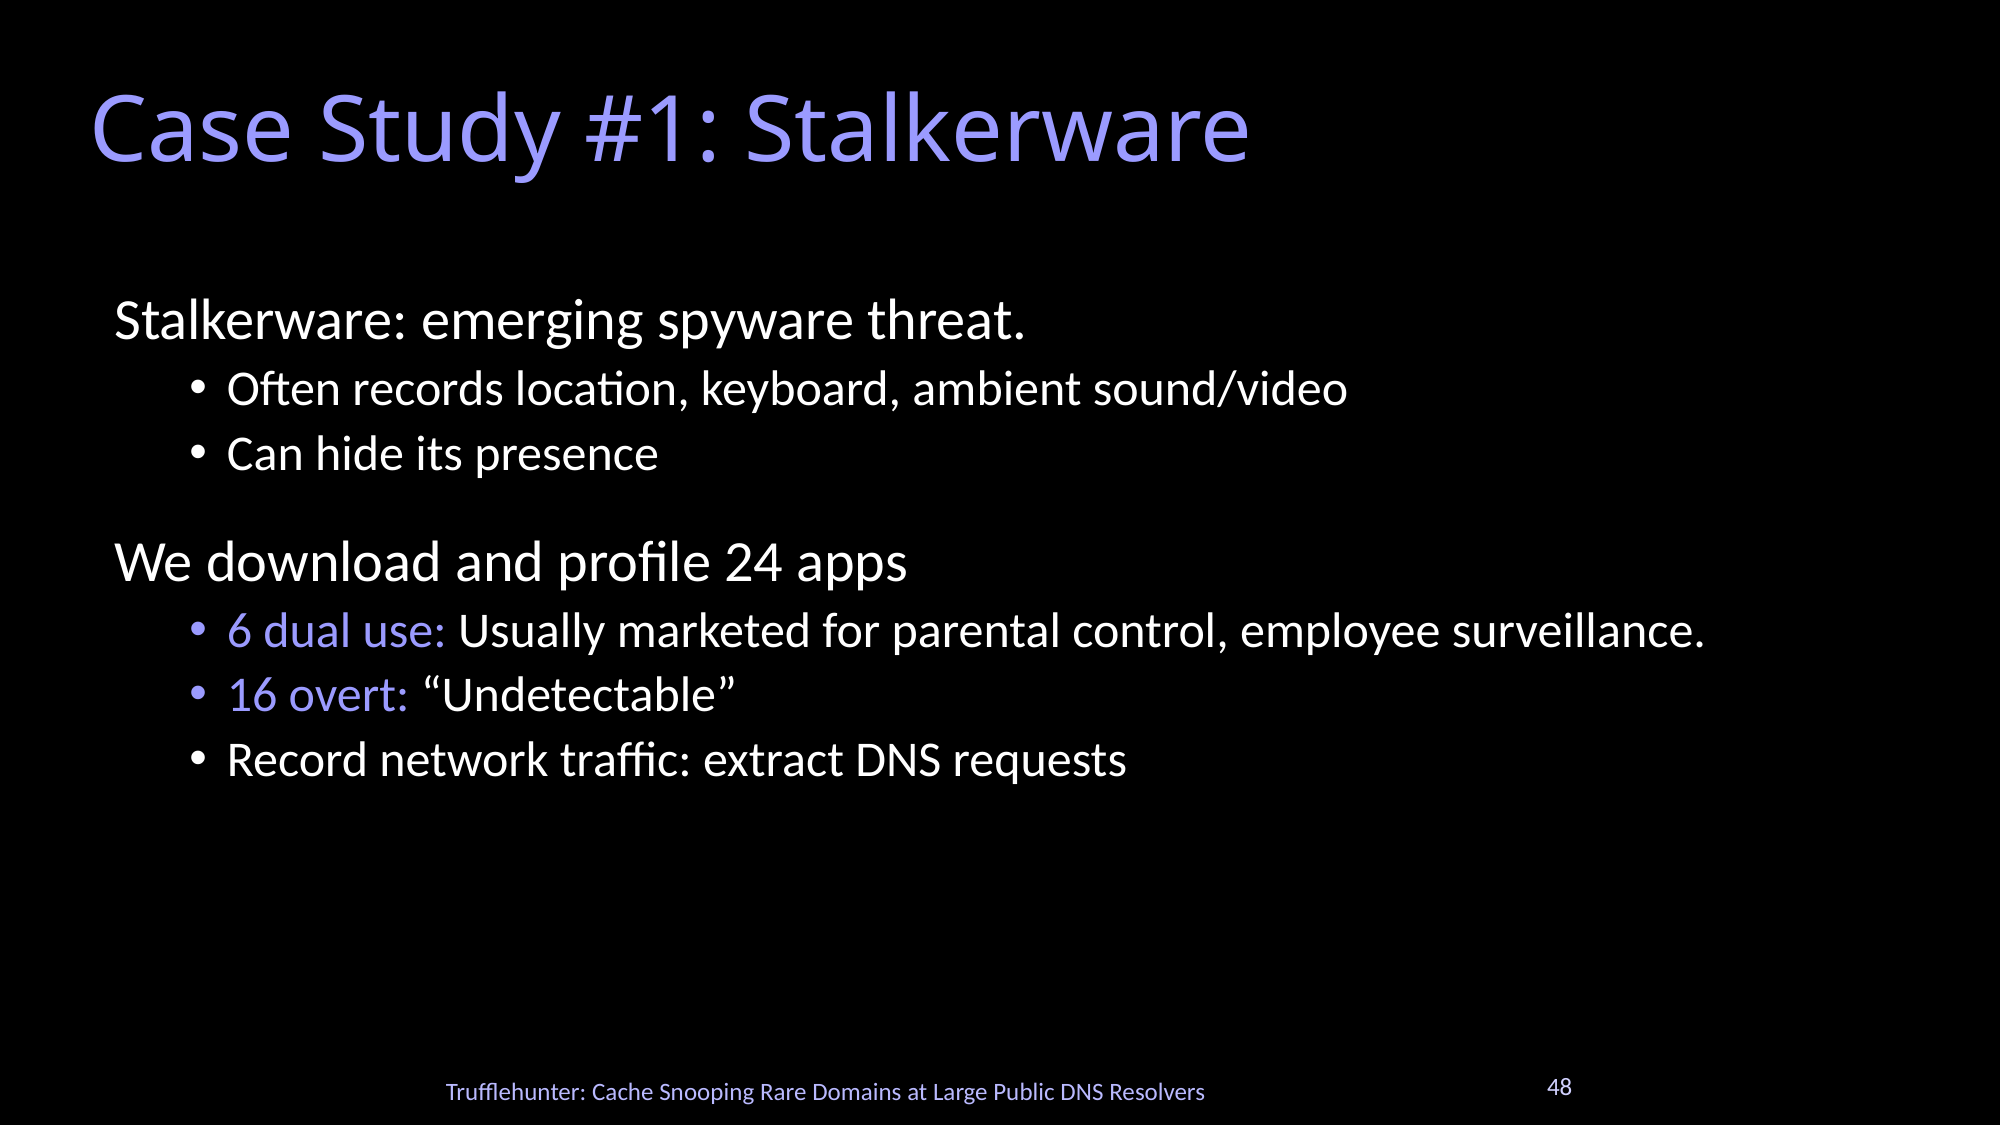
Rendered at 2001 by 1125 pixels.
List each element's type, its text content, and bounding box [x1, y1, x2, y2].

slide_number 48 [1137, 1055, 1588, 1116]
title Case Study #1: Stalkerware [74, 22, 1800, 241]
footer Trufflehunter: Cache Snooping Rare Domains at Large Public DNS Resolvers [412, 1060, 1240, 1121]
text_box Stalkerware: emerging spyware threat. Often records location, keyboard, ambient sound/video Can hide its presence We download and profile 24 apps 6 dual use: Usually marketed for parental control, employee surveillance. 16 overt: “Undetectable” Record network traffic: extract DNS requests [99, 281, 1964, 843]
